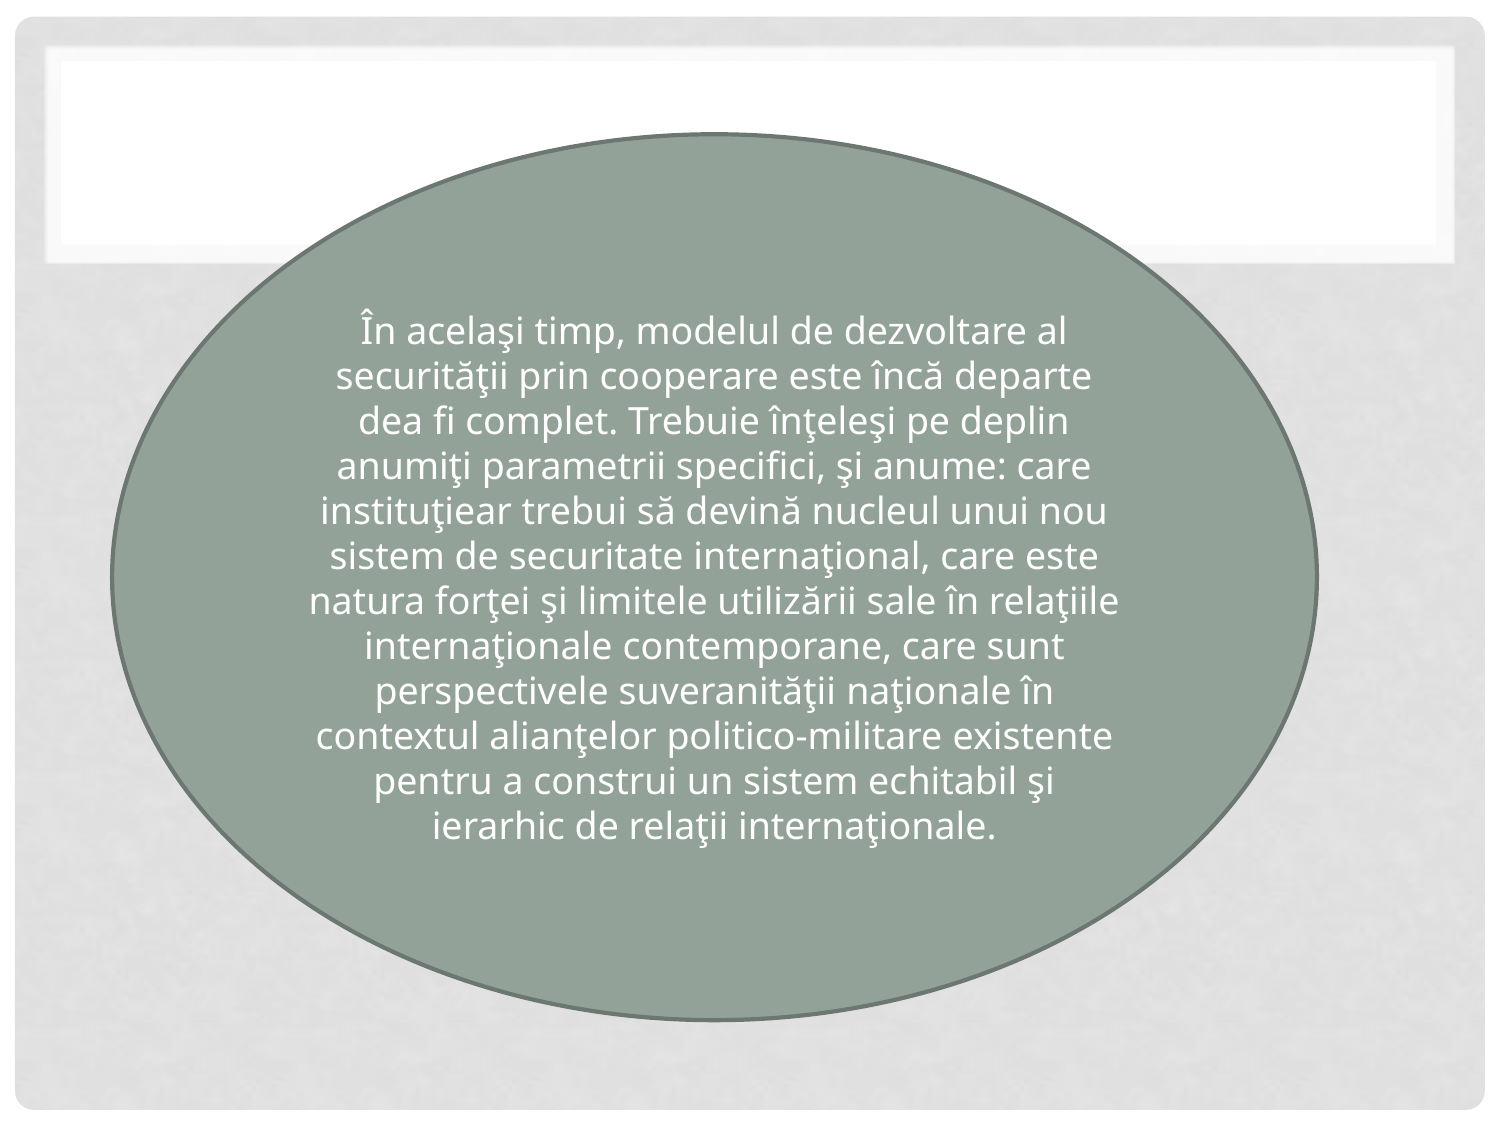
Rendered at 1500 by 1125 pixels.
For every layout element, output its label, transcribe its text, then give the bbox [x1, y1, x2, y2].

text_box În acelaşi timp, modelul de dezvoltare al securităţii prin cooperare este încă departe dea fi complet. Trebuie înţeleşi pe deplin anumiţi parametrii specifici, şi anume: care instituţiear trebui să devină nucleul unui nou sistem de securitate internaţional, care este natura forţei şi limitele utilizării sale în relaţiile internaţionale contemporane, care sunt perspectivele suveranităţii naţionale în contextul alianţelor politico-militare existente pentru a construi un sistem echitabil şi ierarhic de relaţii internaţionale. [109, 132, 1320, 1023]
